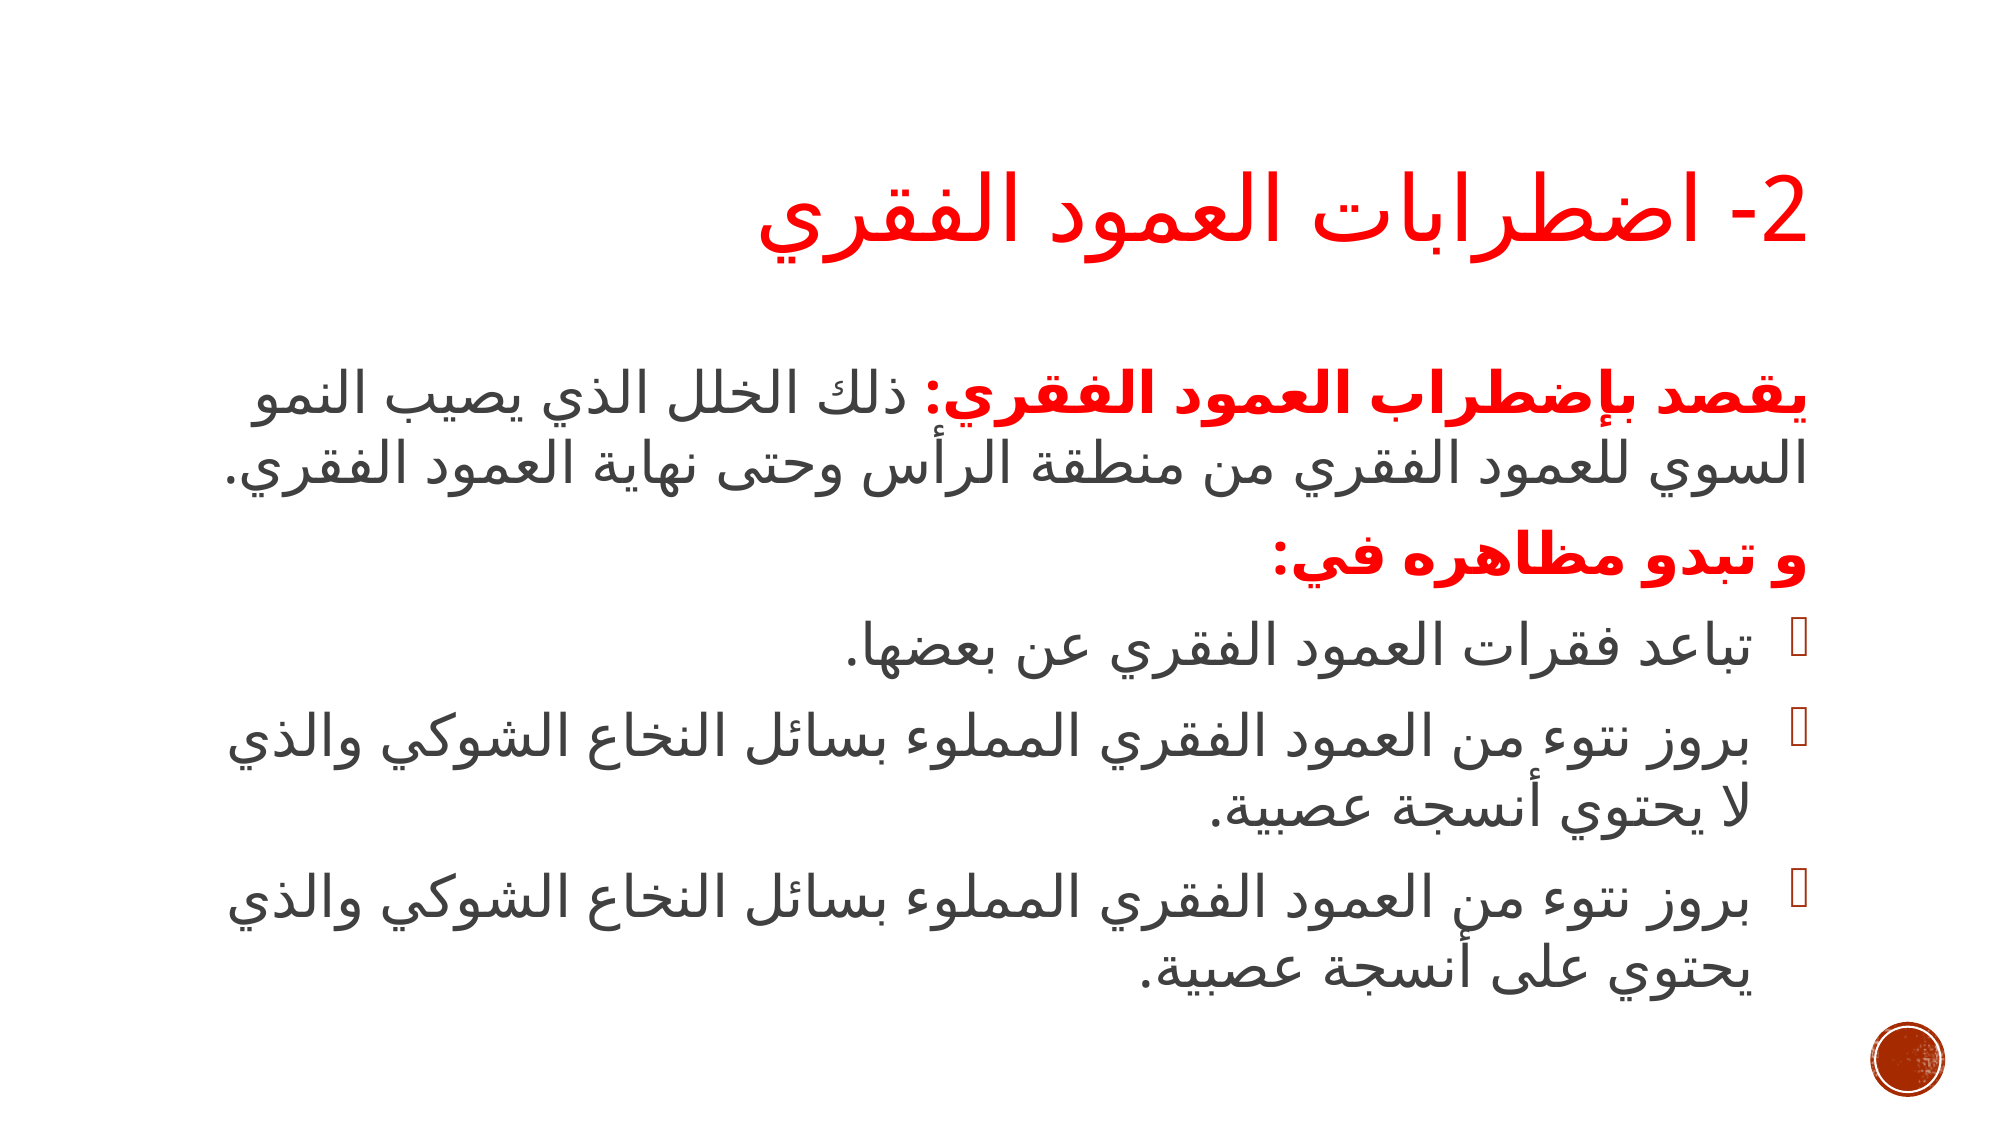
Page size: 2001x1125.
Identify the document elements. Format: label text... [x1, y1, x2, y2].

list يقصد بإضطراب العمود الفقري: ذلك الخلل الذي يصيب النمو السوي للعمود الفقري من منطقة الرأس وحتى نهاية العمود الفقري. و تبدو مظاهره في: تباعد فقرات العمود الفقري عن بعضها. بروز نتوء من العمود الفقري المملوء بسائل النخاع الشوكي والذي لا يحتوي أنسجة عصبية. بروز نتوء من العمود الفقري المملوء بسائل النخاع الشوكي والذي يحتوي على أنسجة عصبية. [175, 348, 1826, 1013]
title 2- اضطرابات العمود الفقري [175, 79, 1826, 344]
